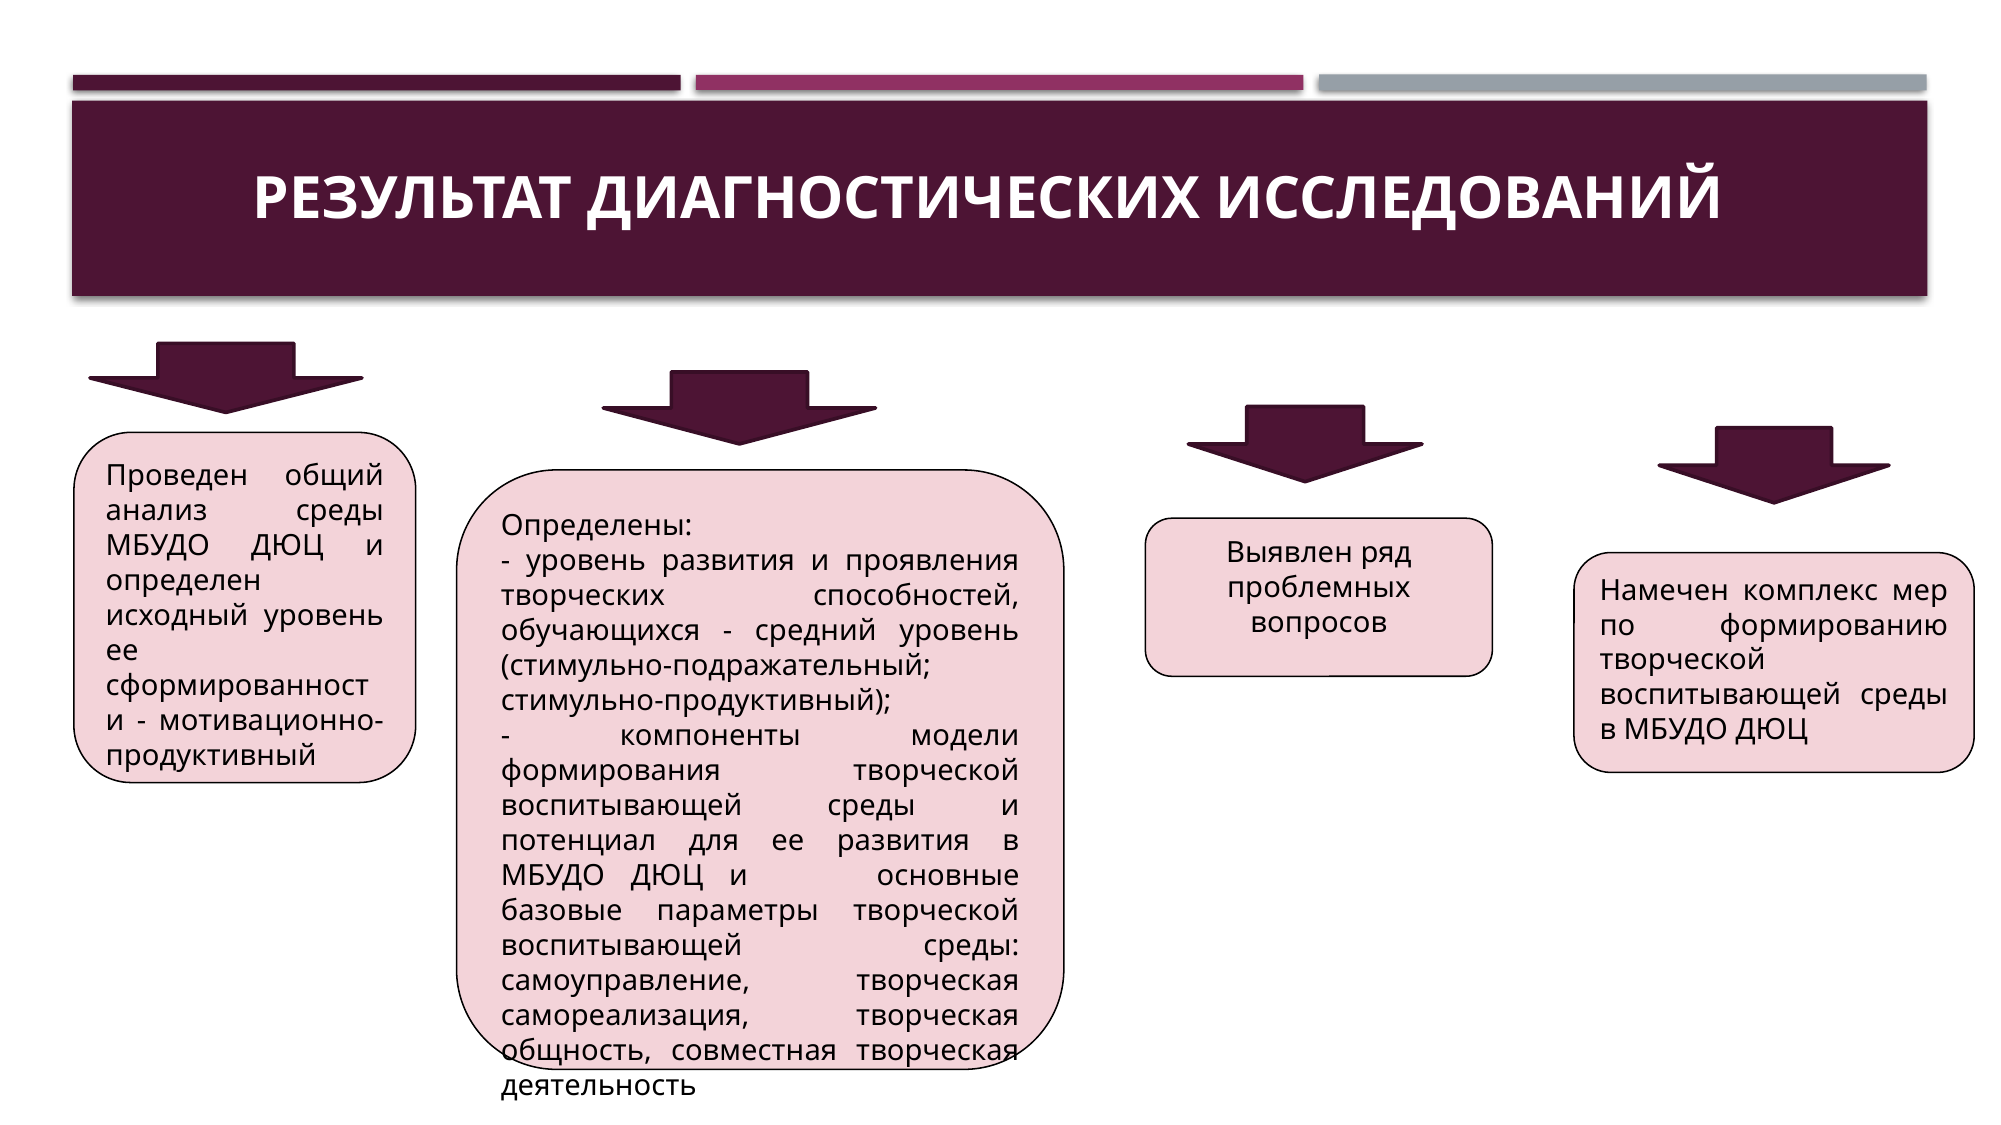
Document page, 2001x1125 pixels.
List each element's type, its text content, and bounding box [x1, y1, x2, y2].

text_box Выявлен ряд проблемных вопросов [1145, 518, 1493, 677]
text_box [1186, 404, 1424, 484]
text_box [601, 370, 878, 446]
text_box [1657, 425, 1891, 505]
text_box Намечен комплекс мер по формированию творческой воспитывающей среды в МБУДО ДЮЦ [1573, 552, 1975, 773]
title Результат диагностических исследований [83, 71, 1893, 238]
text_box Проведен общий анализ среды МБУДО ДЮЦ и определен исходный уровень ее сформированности - мотивационно-продуктивный [73, 432, 416, 783]
text_box [88, 341, 364, 415]
text_box [517, 412, 2000, 488]
text_box Определены: - уровень развития и проявления творческих способностей, обучающихся - средний уровень (стимульно-подражательный; стимульно-продуктивный); - компоненты модели формирования творческой воспитывающей среды и потенциал для ее развития в МБУДО ДЮЦ и основные базовые параметры творческой воспитывающей среды: самоуправление, творческая самореализация, творческая общность, совместная творческая деятельность [456, 478, 1064, 1070]
